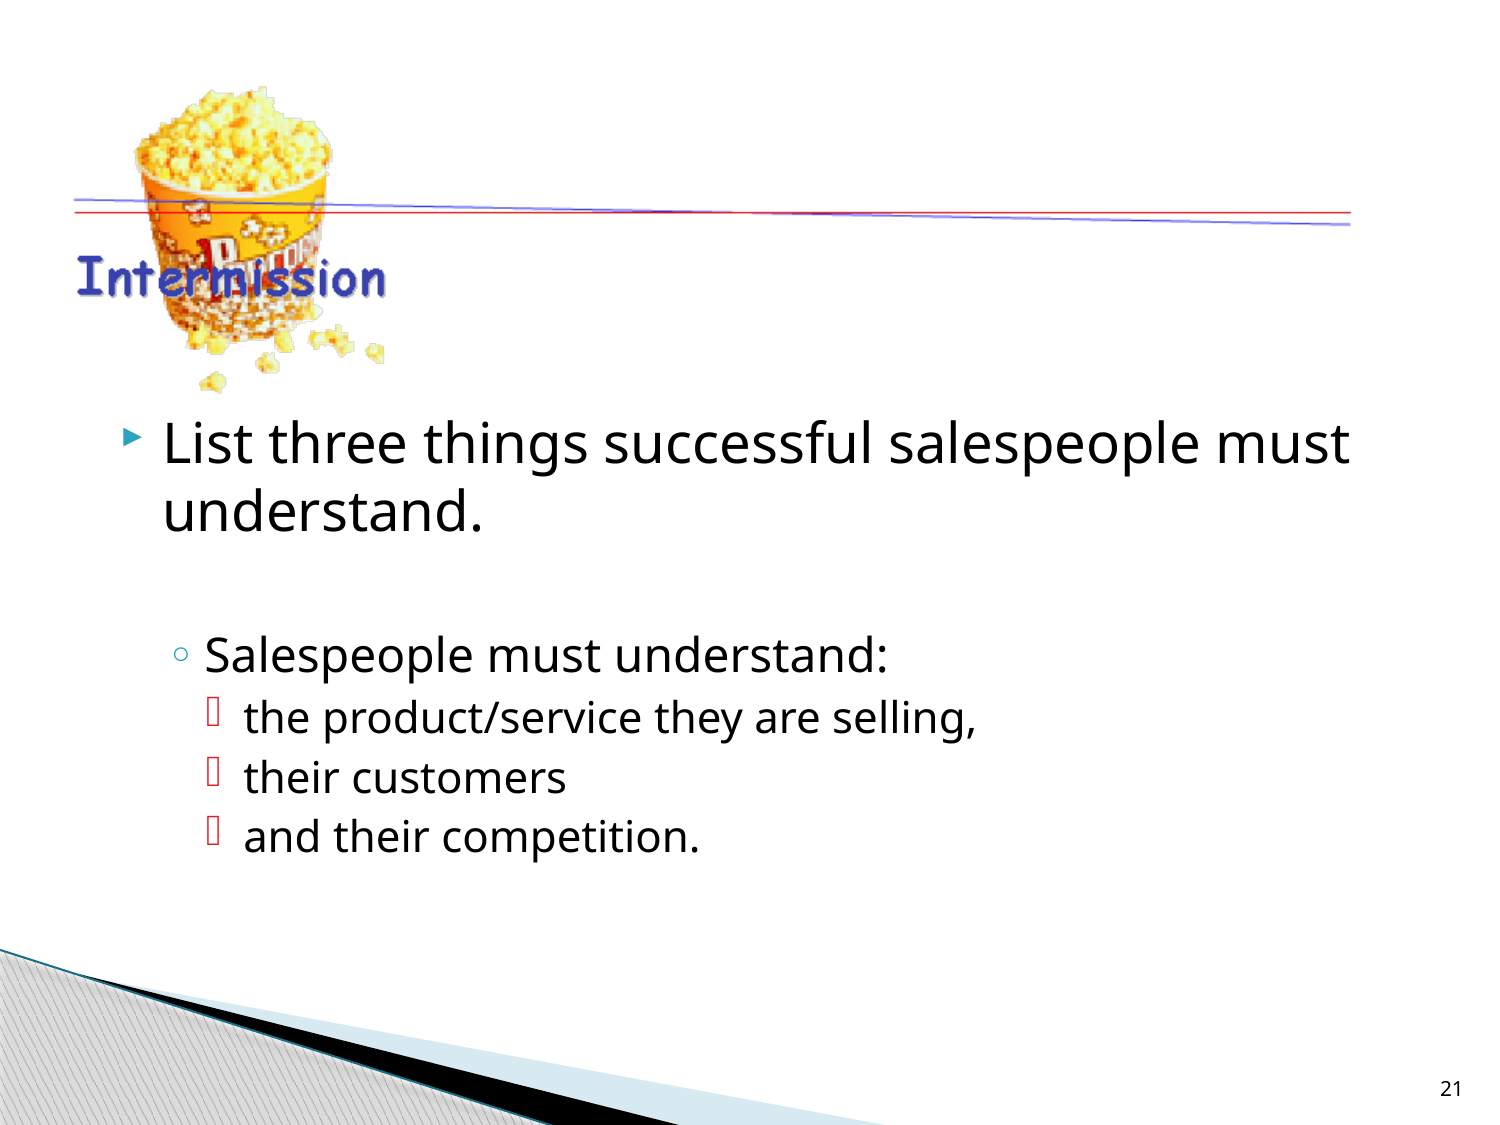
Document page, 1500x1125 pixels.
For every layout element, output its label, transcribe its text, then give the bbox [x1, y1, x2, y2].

picture [62, 74, 1352, 451]
slide_number 21 [1418, 1051, 1479, 1112]
list List three things successful salespeople must understand. Salespeople must understand: the product/service they are selling, their customers and their competition. [87, 399, 1400, 975]
